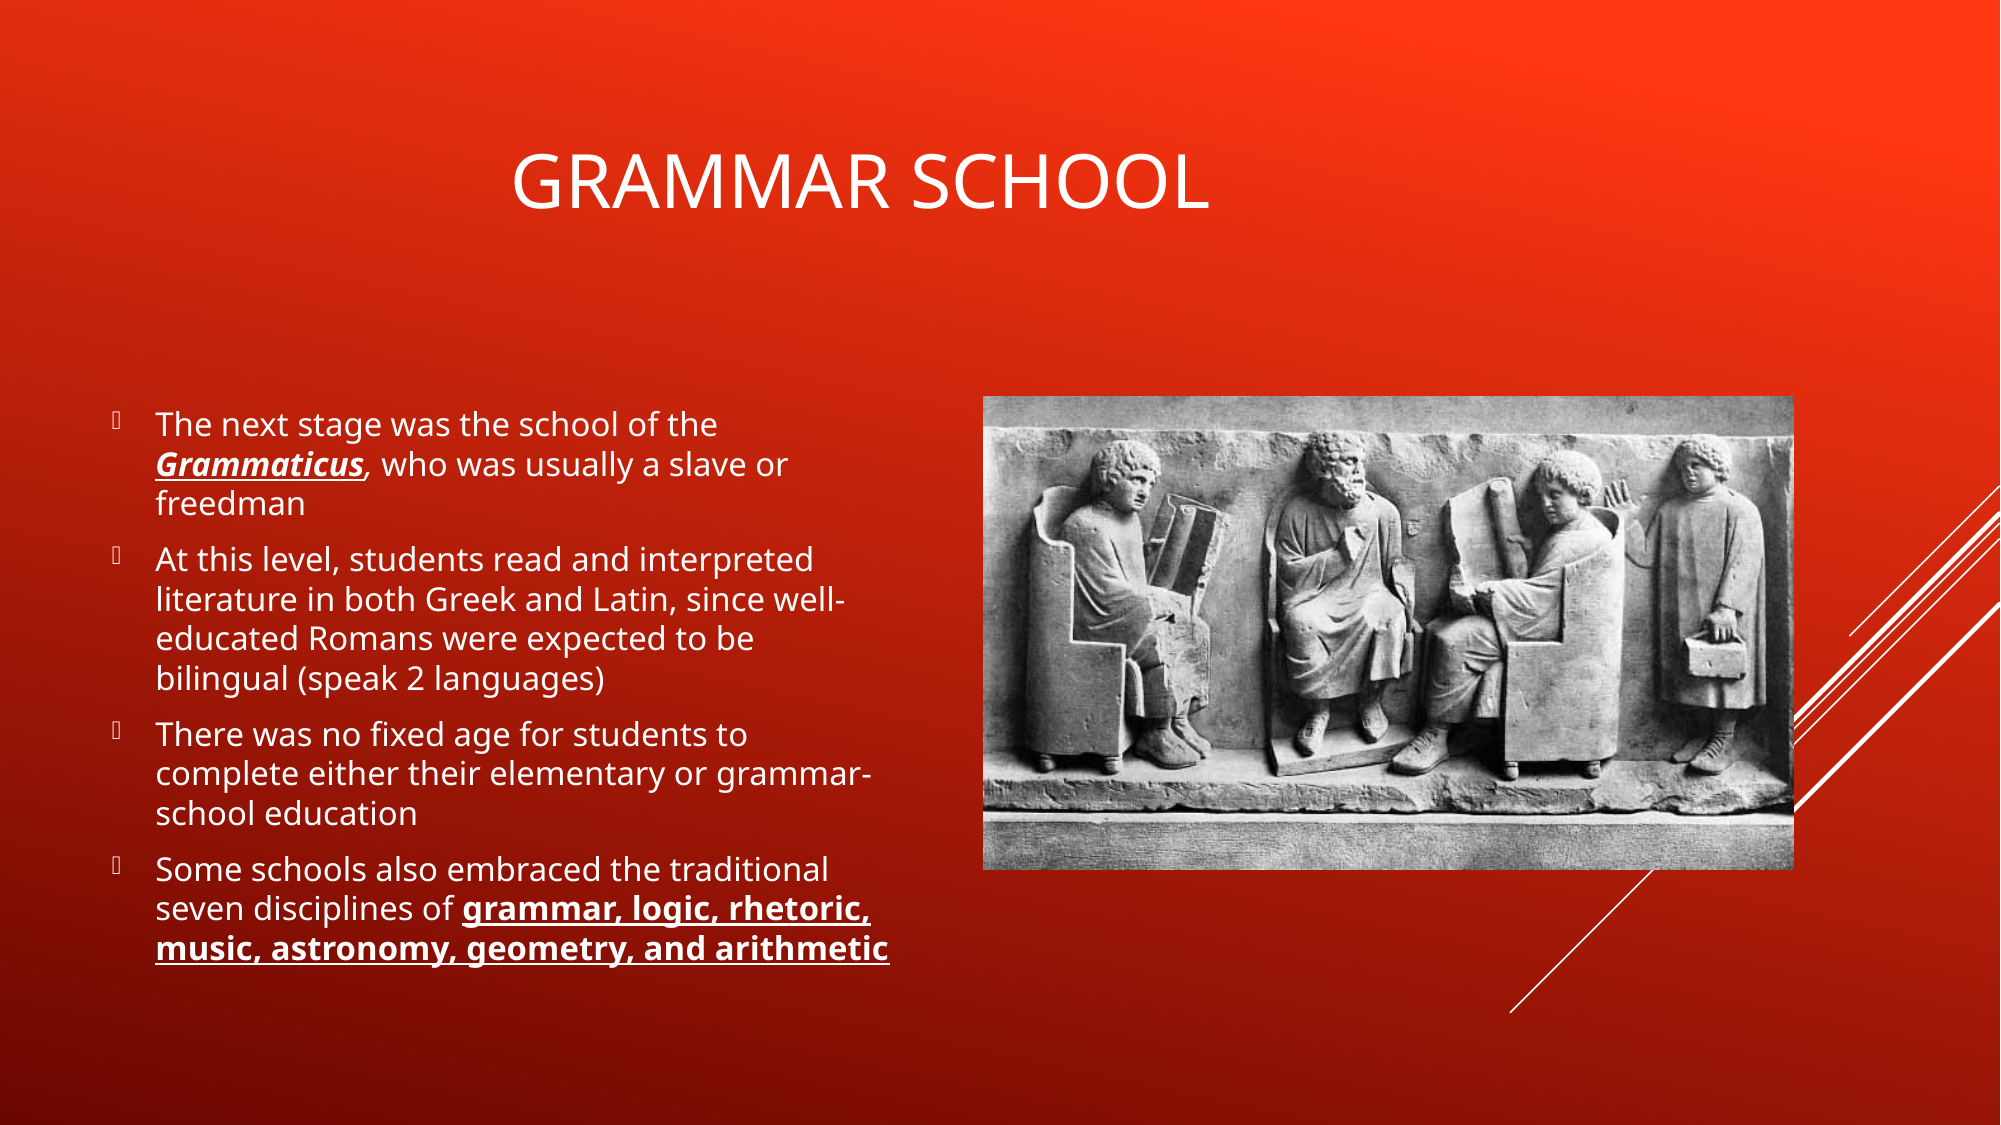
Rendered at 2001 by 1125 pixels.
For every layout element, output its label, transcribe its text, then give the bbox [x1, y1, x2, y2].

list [983, 396, 1794, 870]
list The next stage was the school of the Grammaticus, who was usually a slave or freedman At this level, students read and interpreted literature in both Greek and Latin, since well-educated Romans were expected to be bilingual (speak 2 languages) There was no fixed age for students to complete either their elementary or grammar-school education Some schools also embraced the traditional seven disciplines of grammar, logic, rhetoric, music, astronomy, geometry, and arithmetic [96, 396, 907, 990]
title GRAMMAR SCHOOL [160, 54, 1561, 302]
